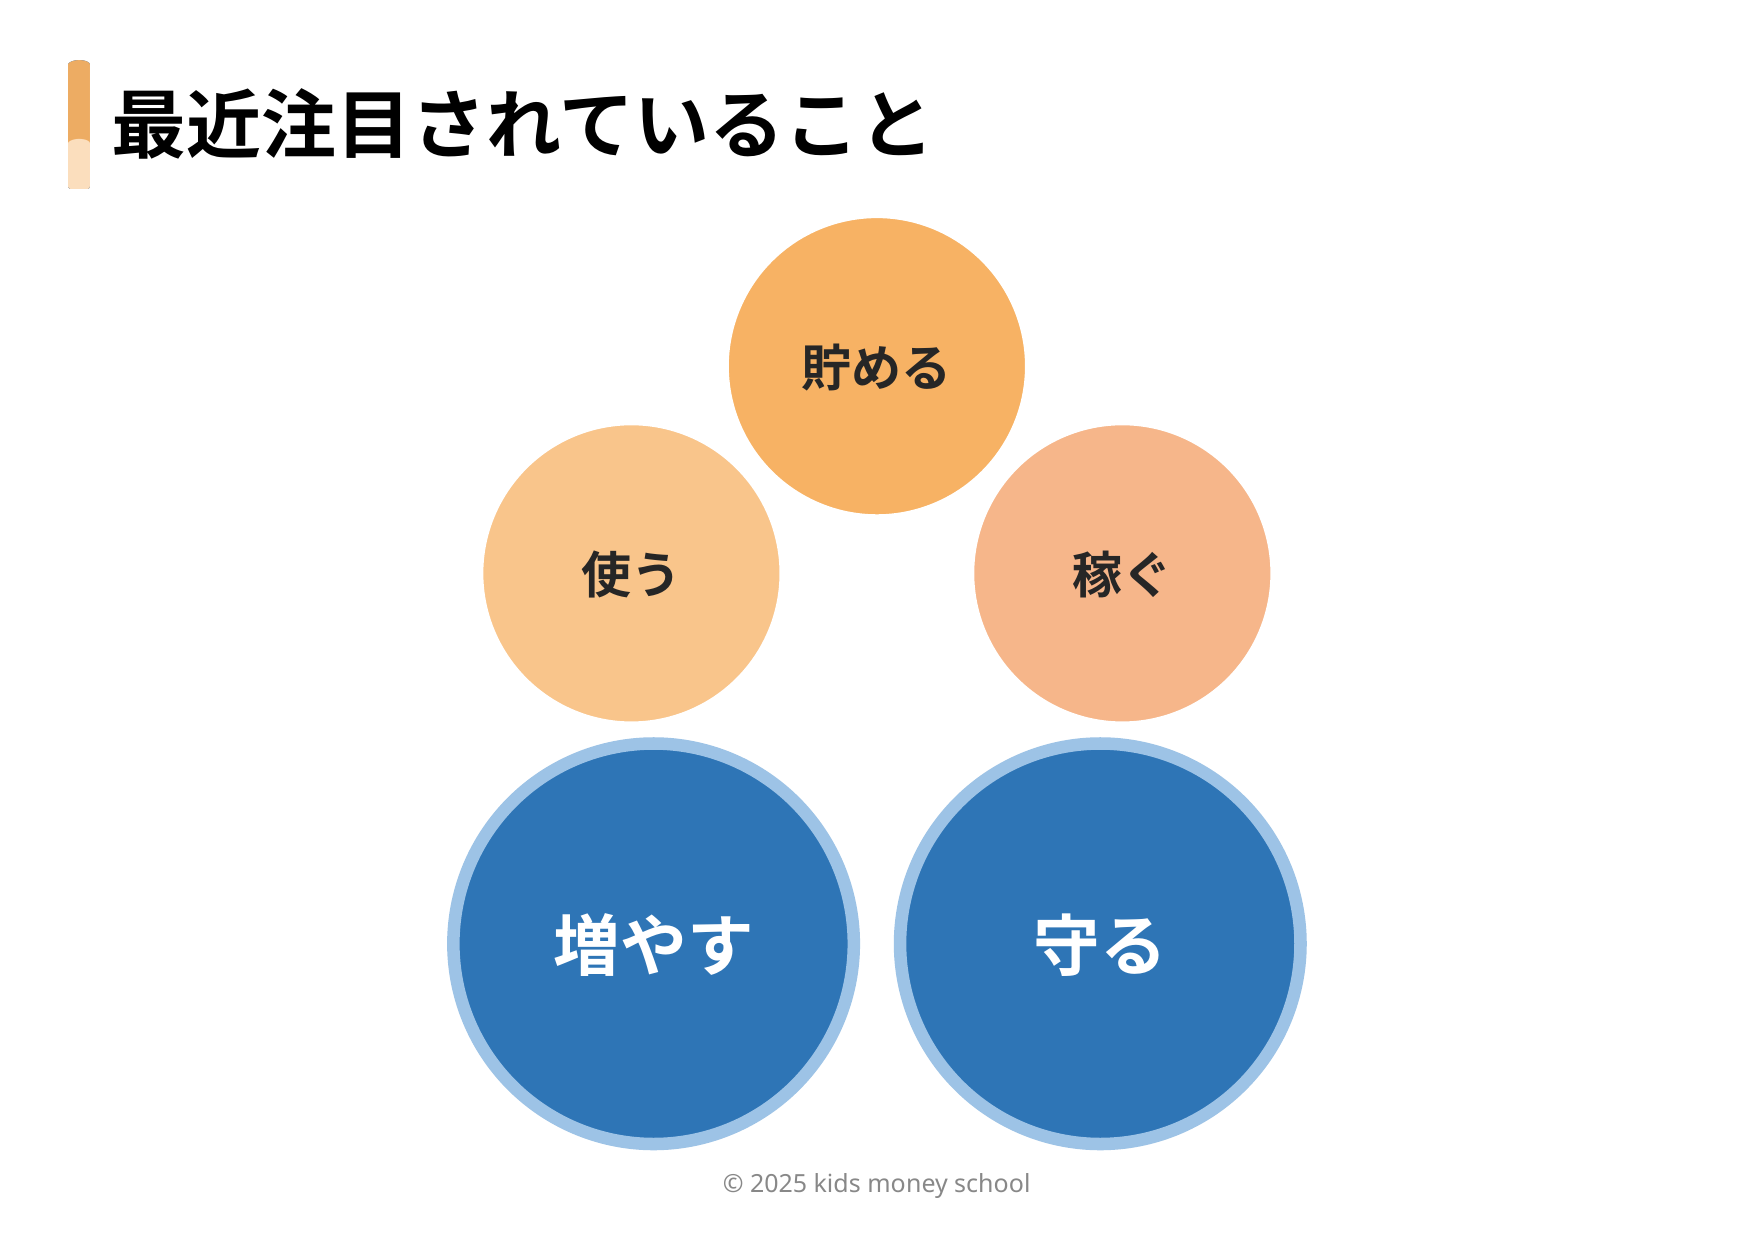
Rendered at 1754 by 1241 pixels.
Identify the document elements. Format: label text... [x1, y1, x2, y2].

picture [68, 59, 91, 189]
text_box 最近注目されていること [96, 62, 1460, 183]
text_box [481, 422, 1273, 724]
text_box 貯める [724, 213, 1030, 421]
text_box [453, 743, 1301, 1145]
